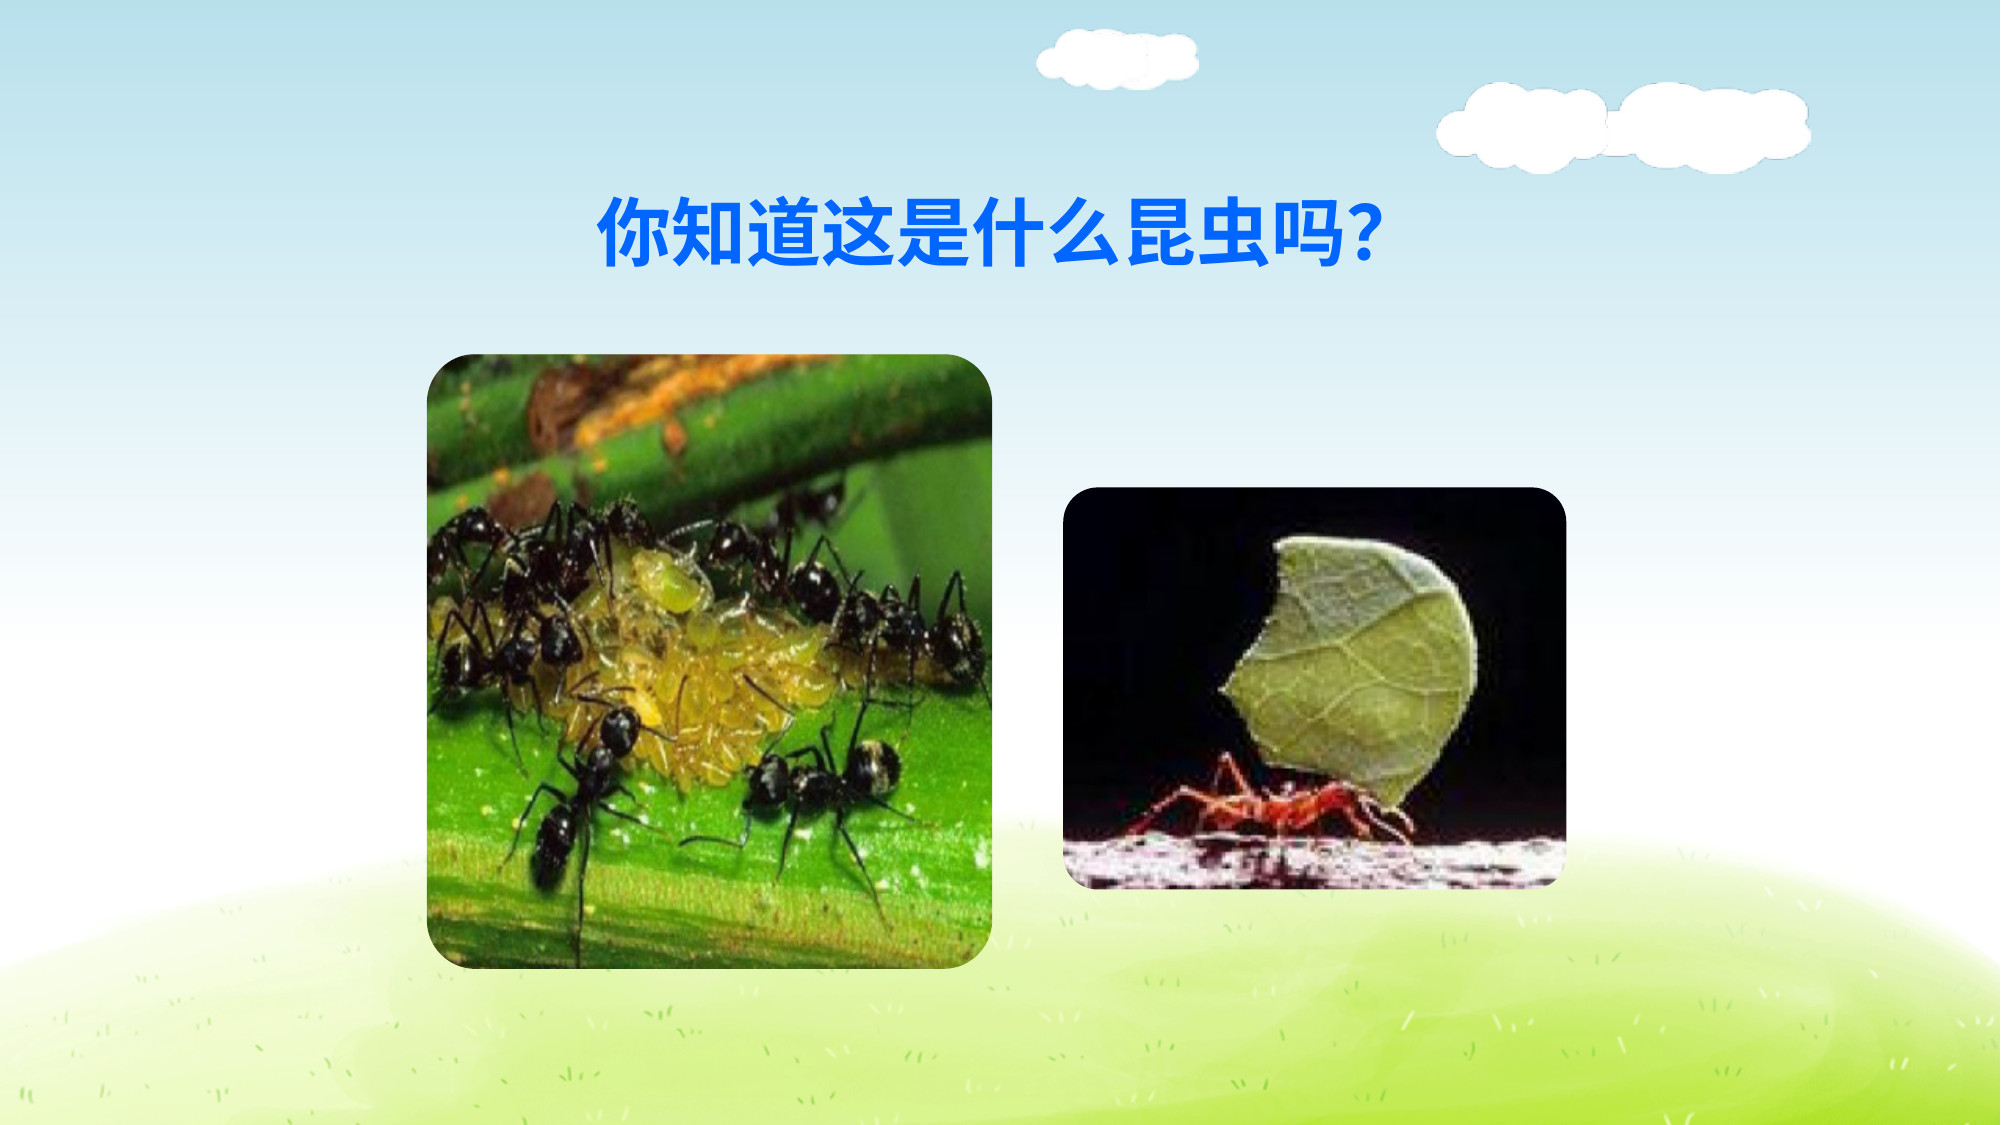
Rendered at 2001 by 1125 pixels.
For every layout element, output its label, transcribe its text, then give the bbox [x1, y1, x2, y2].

picture [1436, 82, 1811, 174]
text_box 你知道这是什么昆虫吗？ [581, 178, 1465, 283]
picture [0, 353, 2000, 1125]
picture [1036, 29, 1199, 90]
